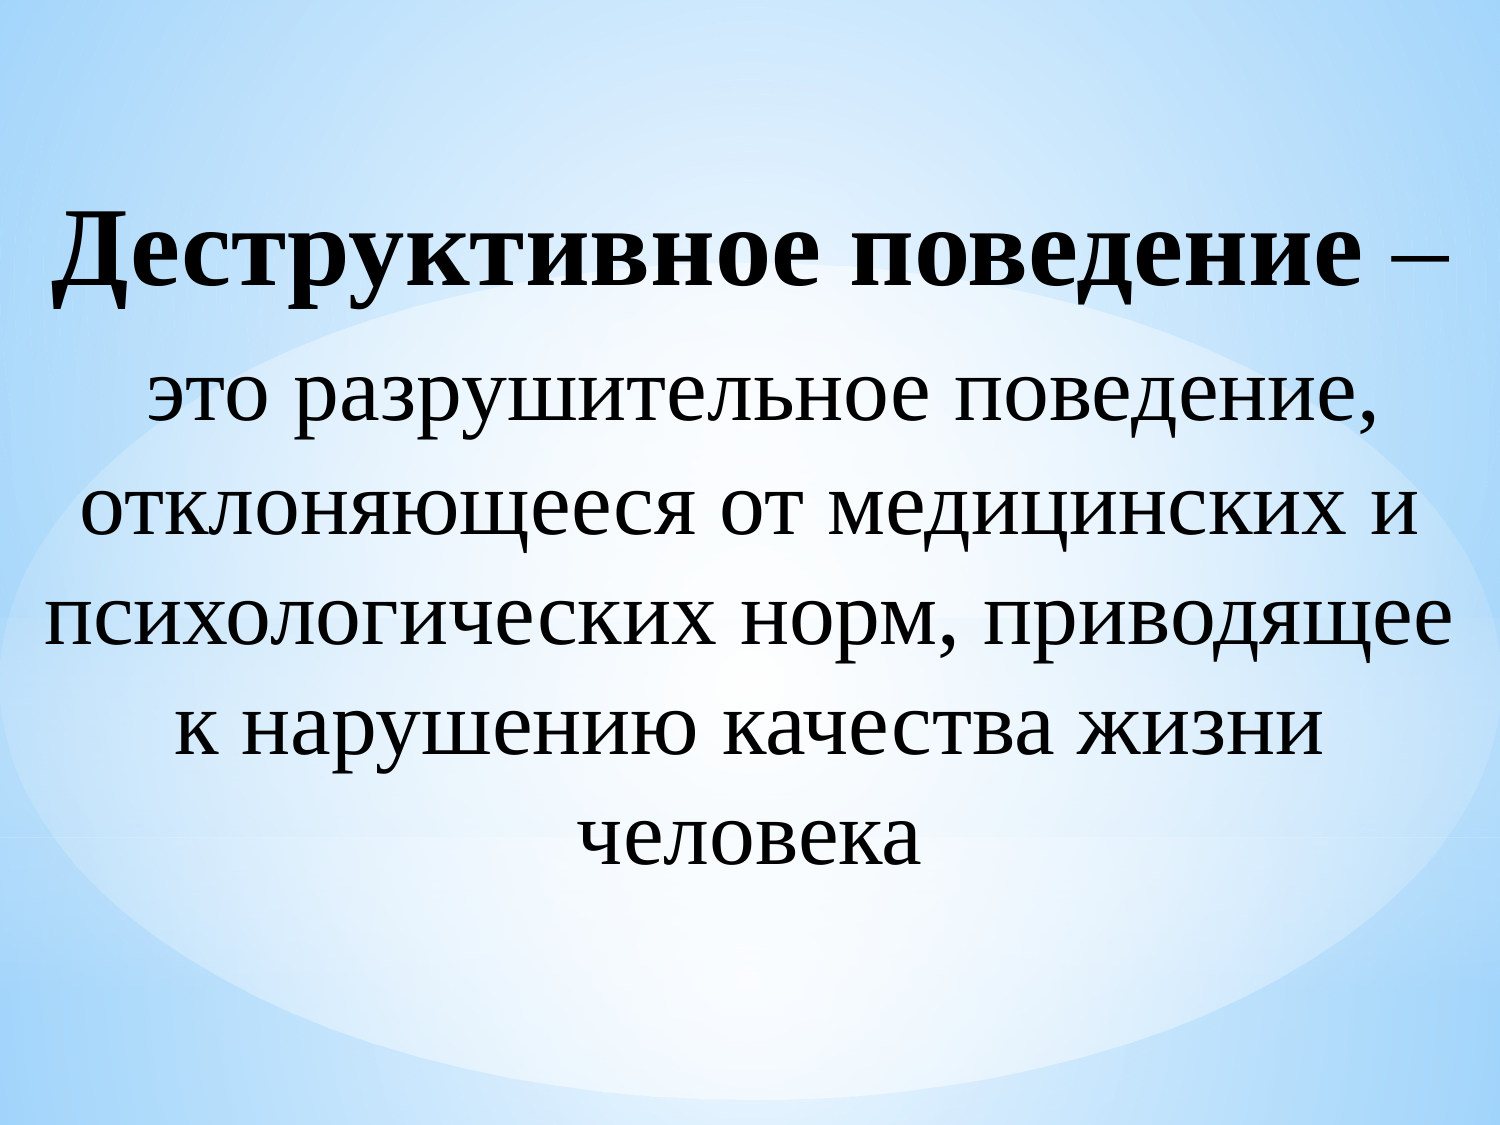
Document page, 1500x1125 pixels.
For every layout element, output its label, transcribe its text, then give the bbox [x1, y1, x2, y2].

text_box Деструктивное поведение – это разрушительное поведение, отклоняющееся от медицинских и психологических норм, приводящее к нарушению качества жизни человека [17, 30, 1483, 891]
